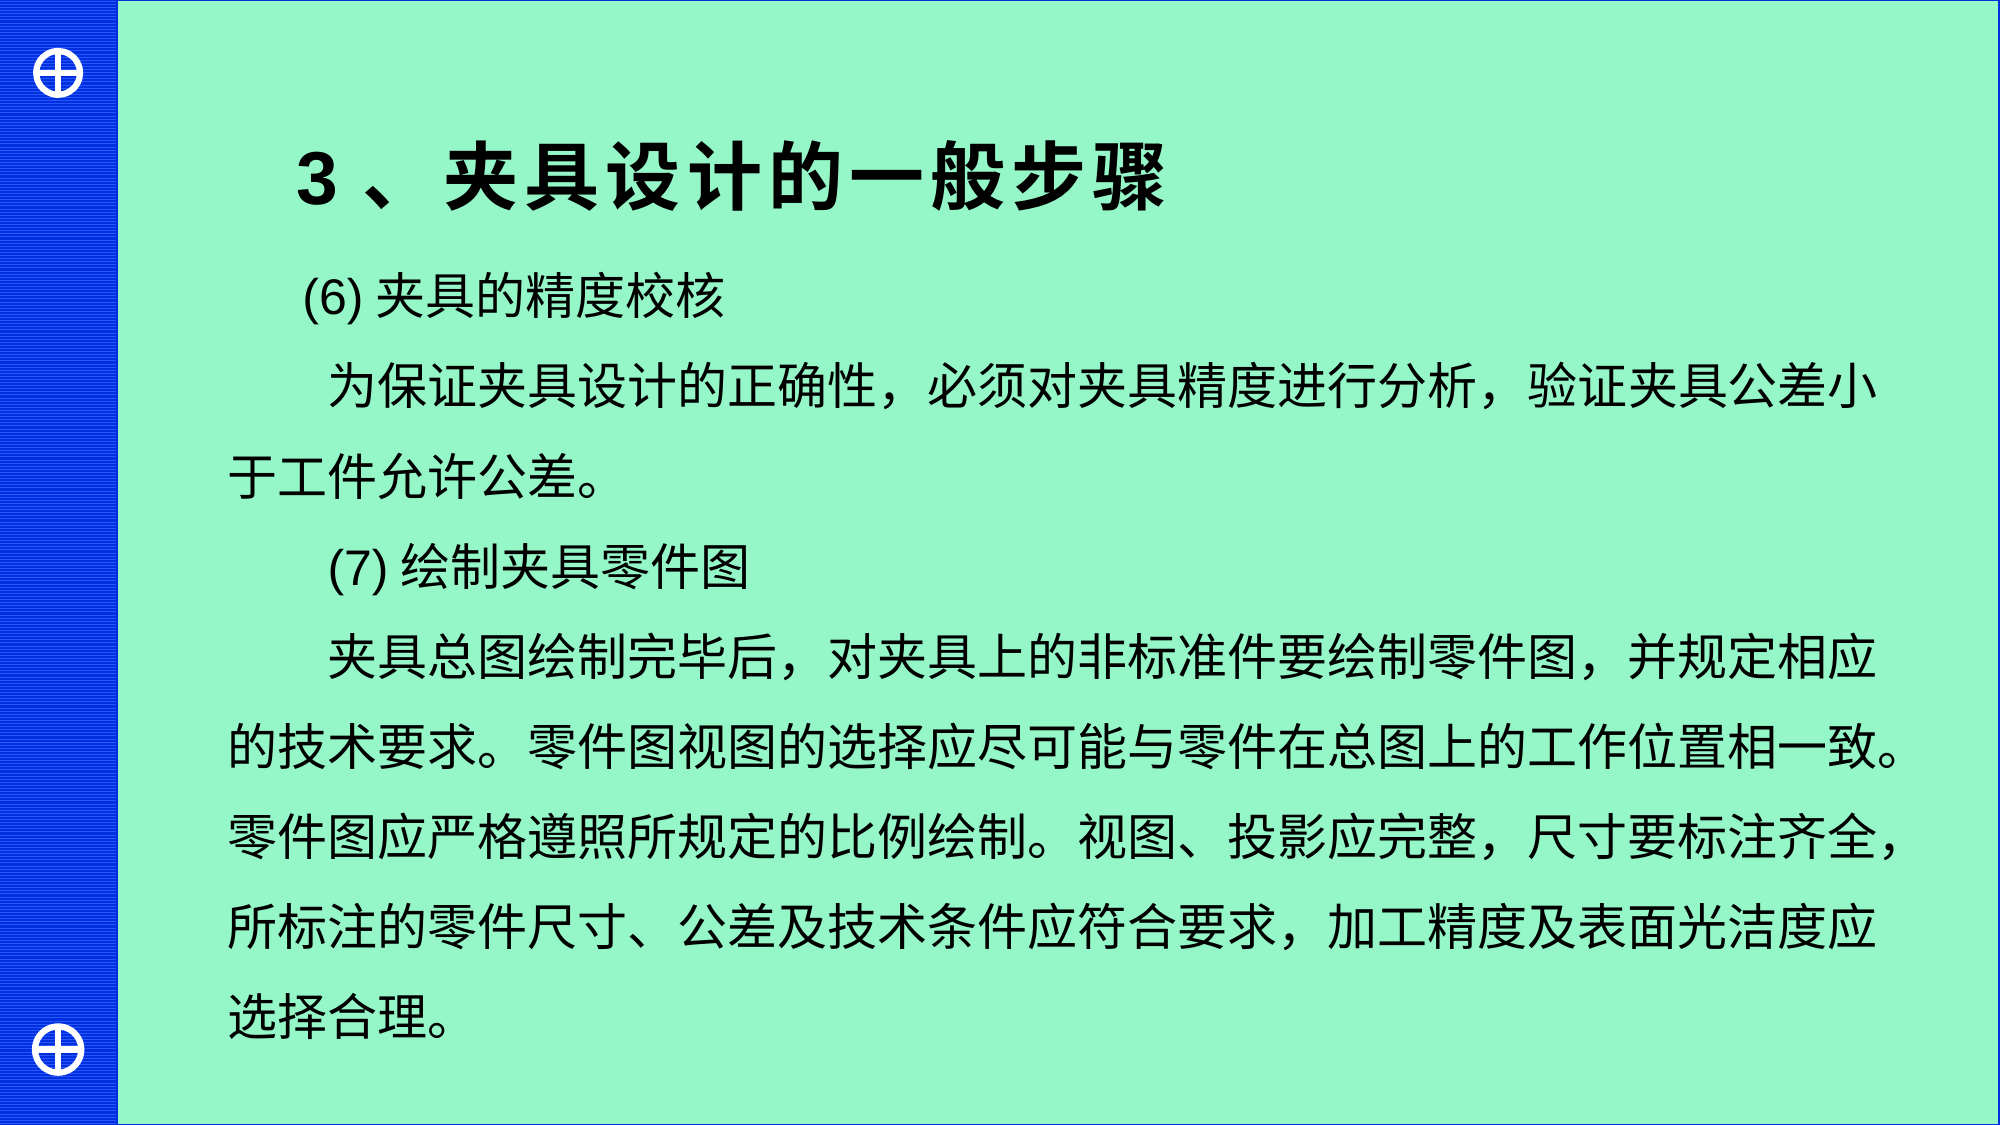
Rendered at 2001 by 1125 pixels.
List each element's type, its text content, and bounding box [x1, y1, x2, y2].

text_box 3、夹具设计的一般步骤 [173, 106, 1462, 228]
text_box (6)夹具的精度校核 为保证夹具设计的正确性，必须对夹具精度进行分析，验证夹具公差小于工件允许公差。 (7)绘制夹具零件图 夹具总图绘制完毕后，对夹具上的非标准件要绘制零件图，并规定相应的技术要求。零件图视图的选择应尽可能与零件在总图上的工作位置相一致。零件图应严格遵照所规定的比例绘制。视图、投影应完整，尺寸要标注齐全，所标注的零件尺寸、公差及技术条件应符合要求，加工精度及表面光洁度应选择合理。 [212, 227, 1908, 1125]
